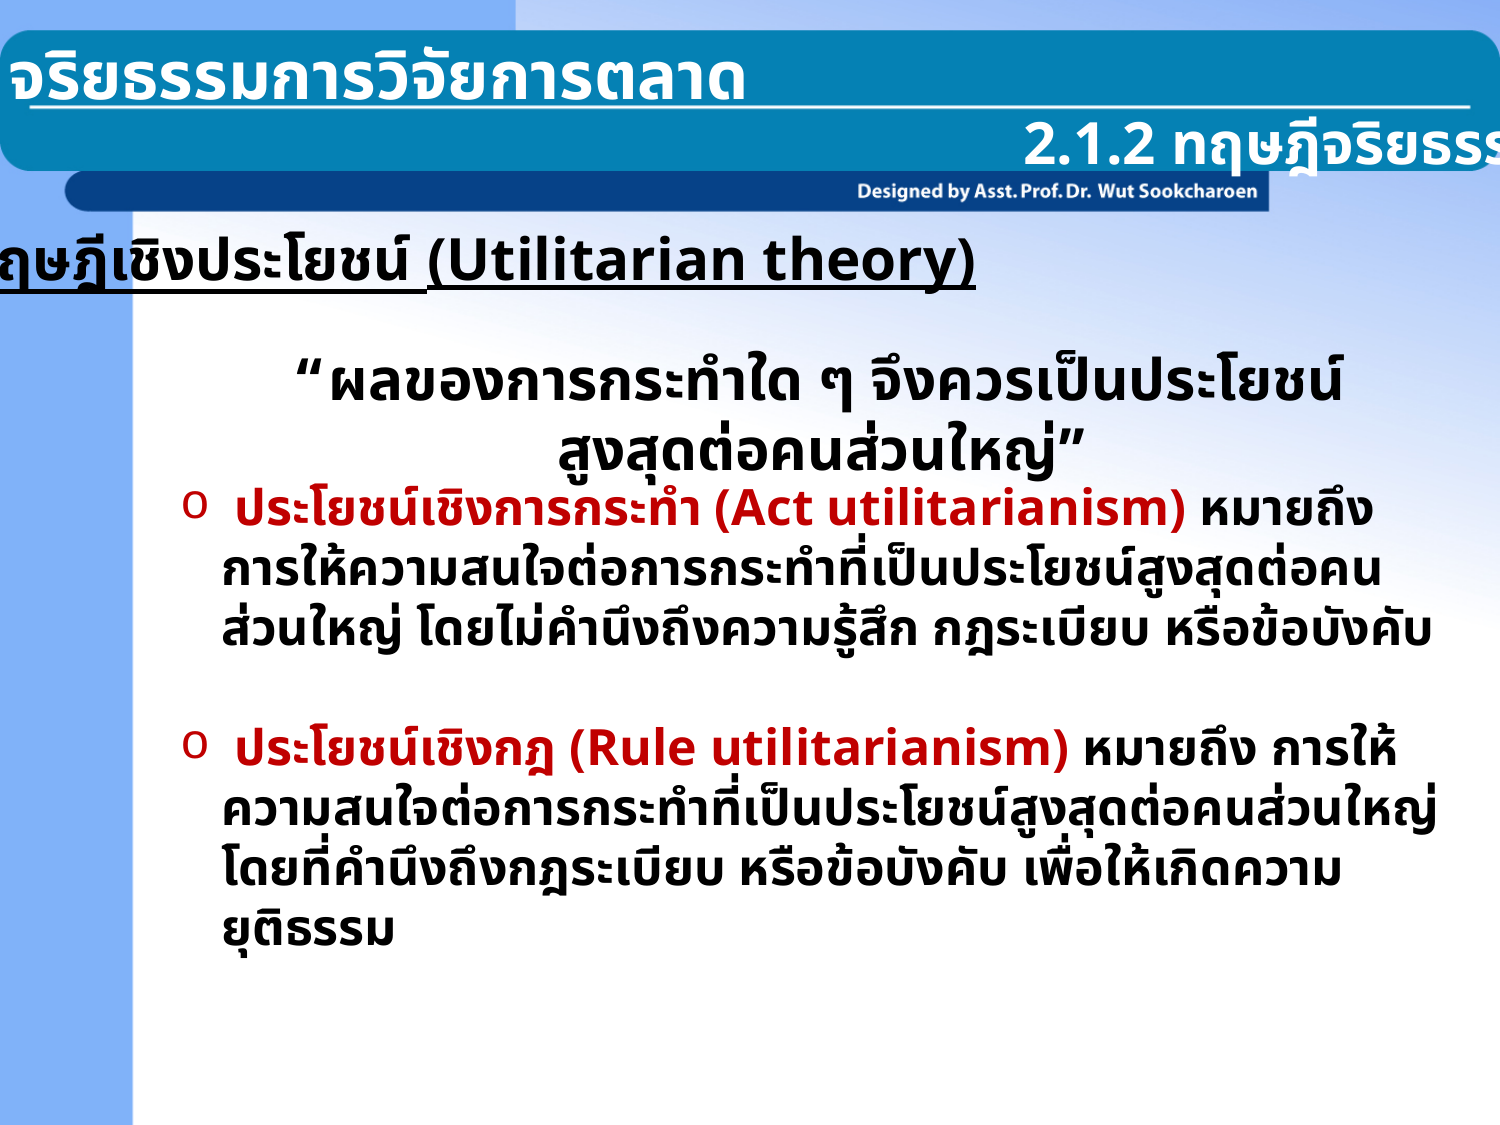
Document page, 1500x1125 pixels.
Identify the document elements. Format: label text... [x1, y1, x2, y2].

picture [0, 0, 1500, 53]
picture [0, 149, 1500, 1125]
text_box 2.1.2 ทฤษฎีจริยธรรม [1008, 98, 1500, 184]
text_box ทฤษฎีเชิงประโยชน์ (Utilitarian theory) [0, 215, 992, 300]
text_box “ผลของการกระทำใด ๆ จึงควรเป็นประโยชน์สูงสุดต่อคนส่วนใหญ่” [242, 334, 1400, 467]
text_box ประโยชน์เชิงการกระทำ (Act utilitarianism) หมายถึง การให้ความสนใจต่อการกระทำที่เป็นประโยชน์สูงสุดต่อคนส่วนใหญ่ โดยไม่คำนึงถึงความรู้สึก กฎระเบียบ หรือข้อบังคับ ประโยชน์เชิงกฎ (Rule utilitarianism) หมายถึง การให้ความสนใจต่อการกระทำที่เป็นประโยชน์สูงสุดต่อคนส่วนใหญ่ โดยที่คำนึงถึงกฎระเบียบ หรือข้อบังคับ เพื่อให้เกิดความยุติธรรม [147, 467, 1471, 963]
text_box 2.1 จริยธรรมการวิจัยการตลาด [0, 25, 765, 121]
